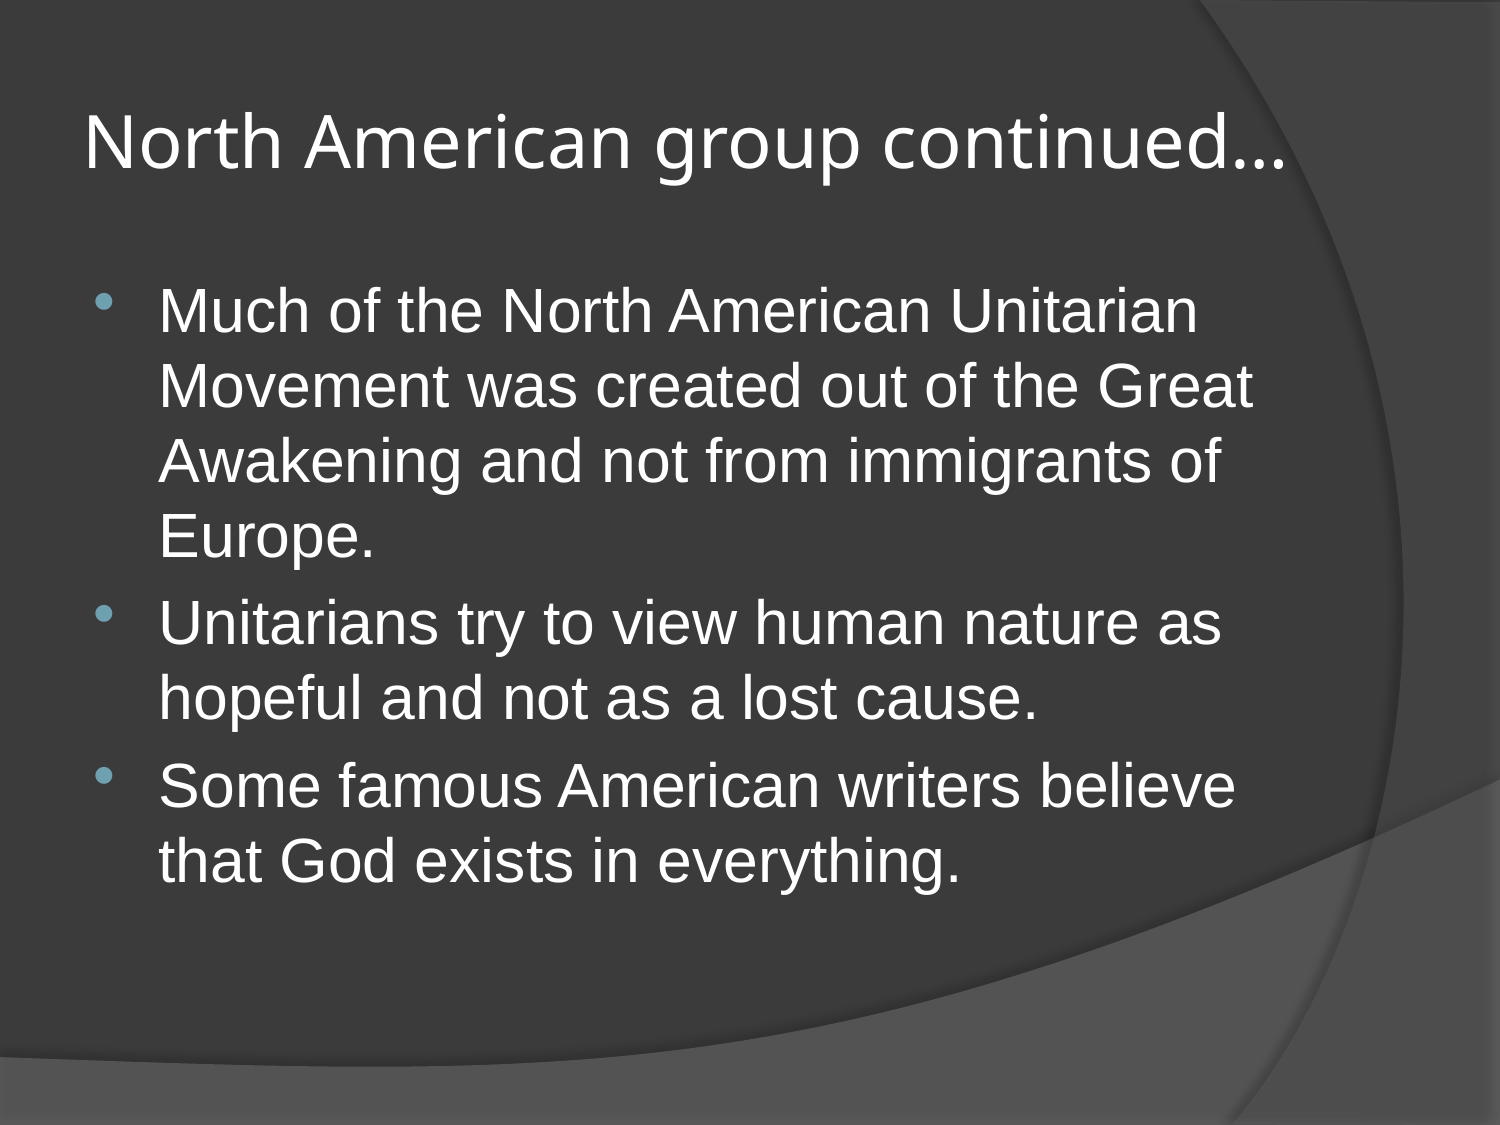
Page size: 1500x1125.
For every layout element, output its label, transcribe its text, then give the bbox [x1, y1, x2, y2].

title North American group continued… [75, 45, 1300, 233]
list Much of the North American Unitarian Movement was created out of the Great Awakening and not from immigrants of Europe. Unitarians try to view human nature as hopeful and not as a lost cause. Some famous American writers believe that God exists in everything. [75, 262, 1300, 1005]
